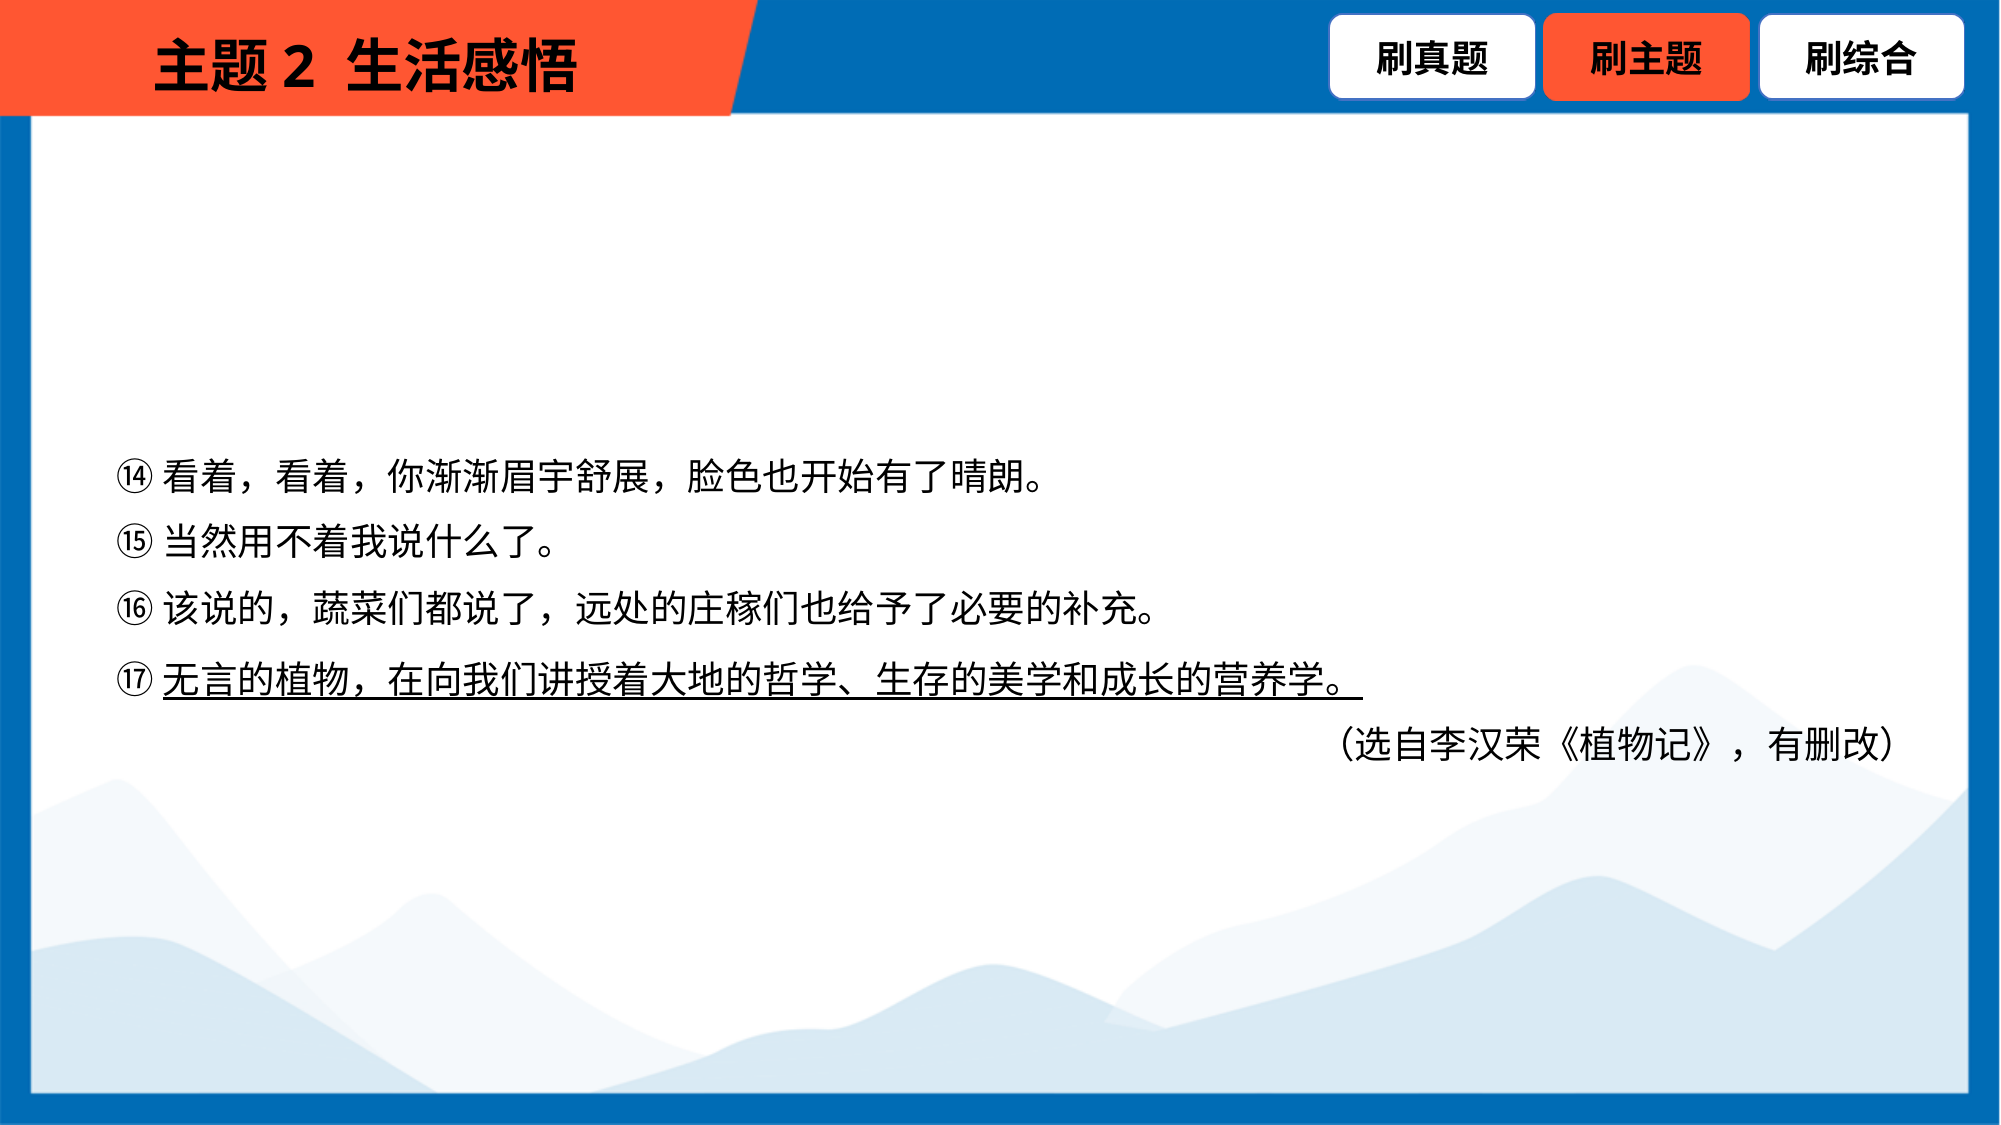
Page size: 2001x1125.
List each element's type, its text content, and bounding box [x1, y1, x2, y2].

text_box ⑭看着，看着，你渐渐眉宇舒展，脸色也开始有了晴朗。 [82, 433, 1917, 491]
text_box ⑯该说的，蔬菜们都说了，远处的庄稼们也给予了必要的补充。 [82, 565, 1917, 623]
picture [0, 0, 2000, 1125]
text_box ⑮当然用不着我说什么了。 [82, 498, 1917, 557]
text_box ⑰无言的植物，在向我们讲授着大地的哲学、生存的美学和成长的营养学。 （选自李汉荣《植物记》，有删改） [82, 632, 1917, 759]
